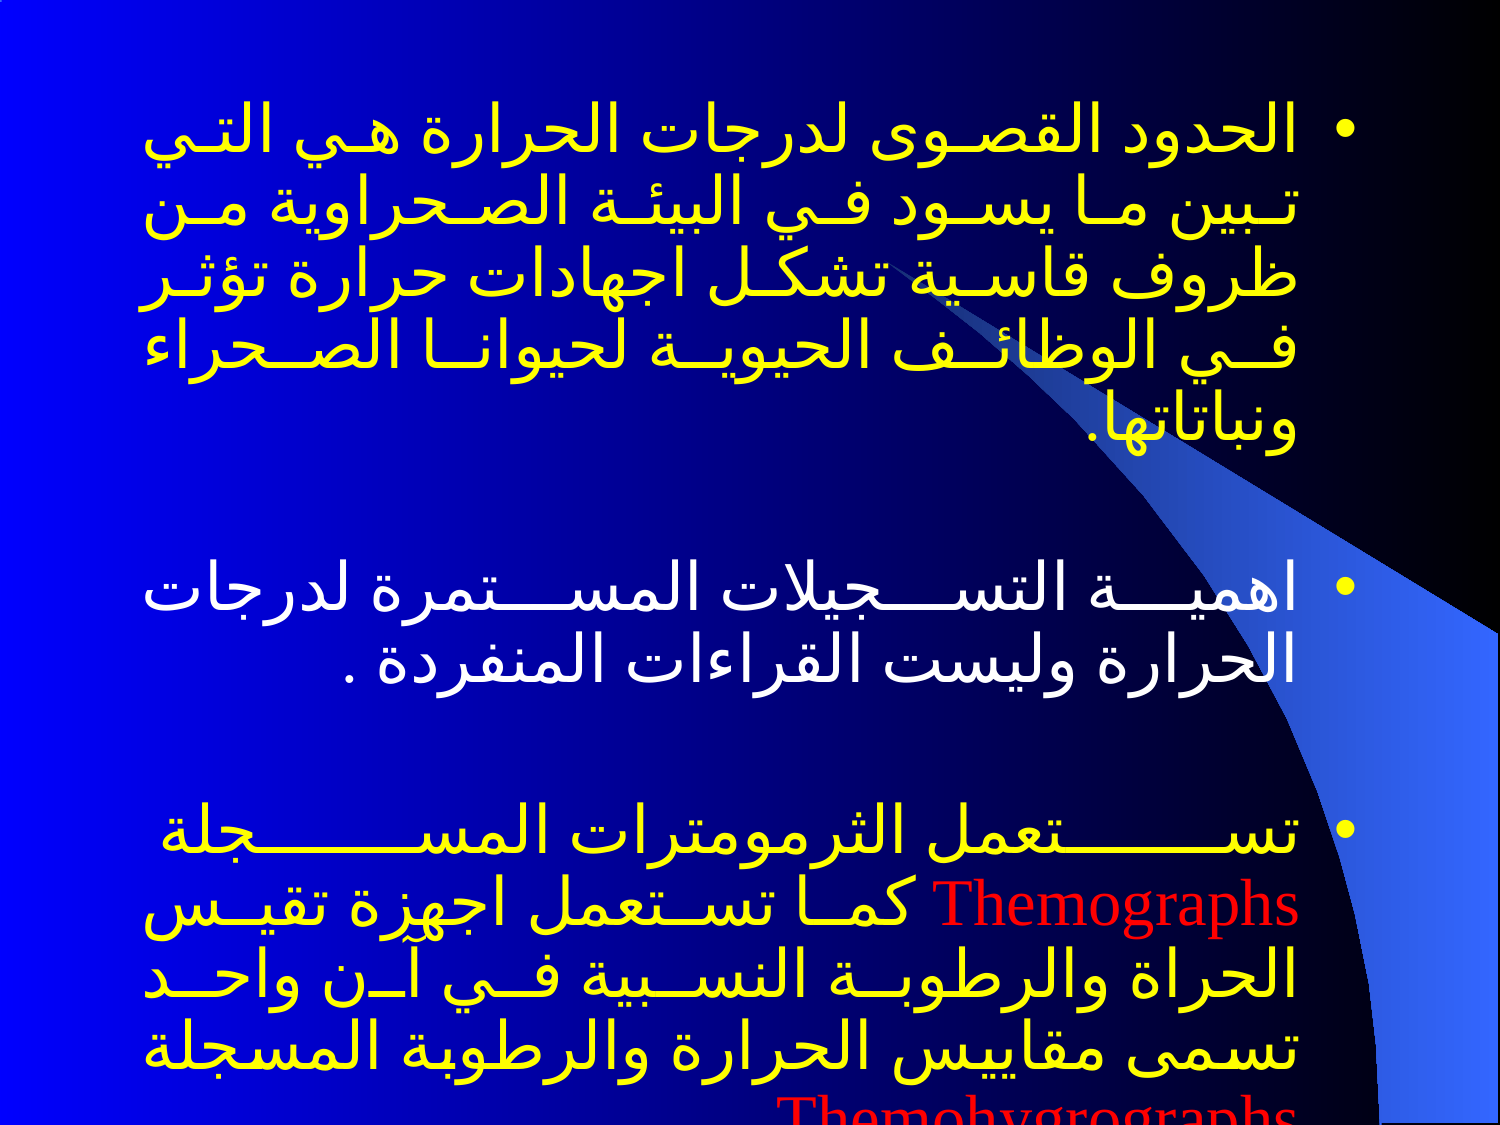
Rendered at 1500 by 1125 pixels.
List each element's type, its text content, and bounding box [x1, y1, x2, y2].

list الحدود القصوى لدرجات الحرارة هي التي تبين ما يسود في البيئة الصحراوية من ظروف قاسية تشكل اجهادات حرارة تؤثر في الوظائف الحيوية لحيوانا الصحراء ونباتاتها. اهمية التسجيلات المستمرة لدرجات الحرارة وليست القراءات المنفردة . تستعمل الثرمومترات المسجلة Themographs كما تستعمل اجهزة تقيس الحراة والرطوبة النسبية في آن واحد تسمى مقاييس الحرارة والرطوبة المسجلة Themohygrographs [111, 87, 1388, 1051]
